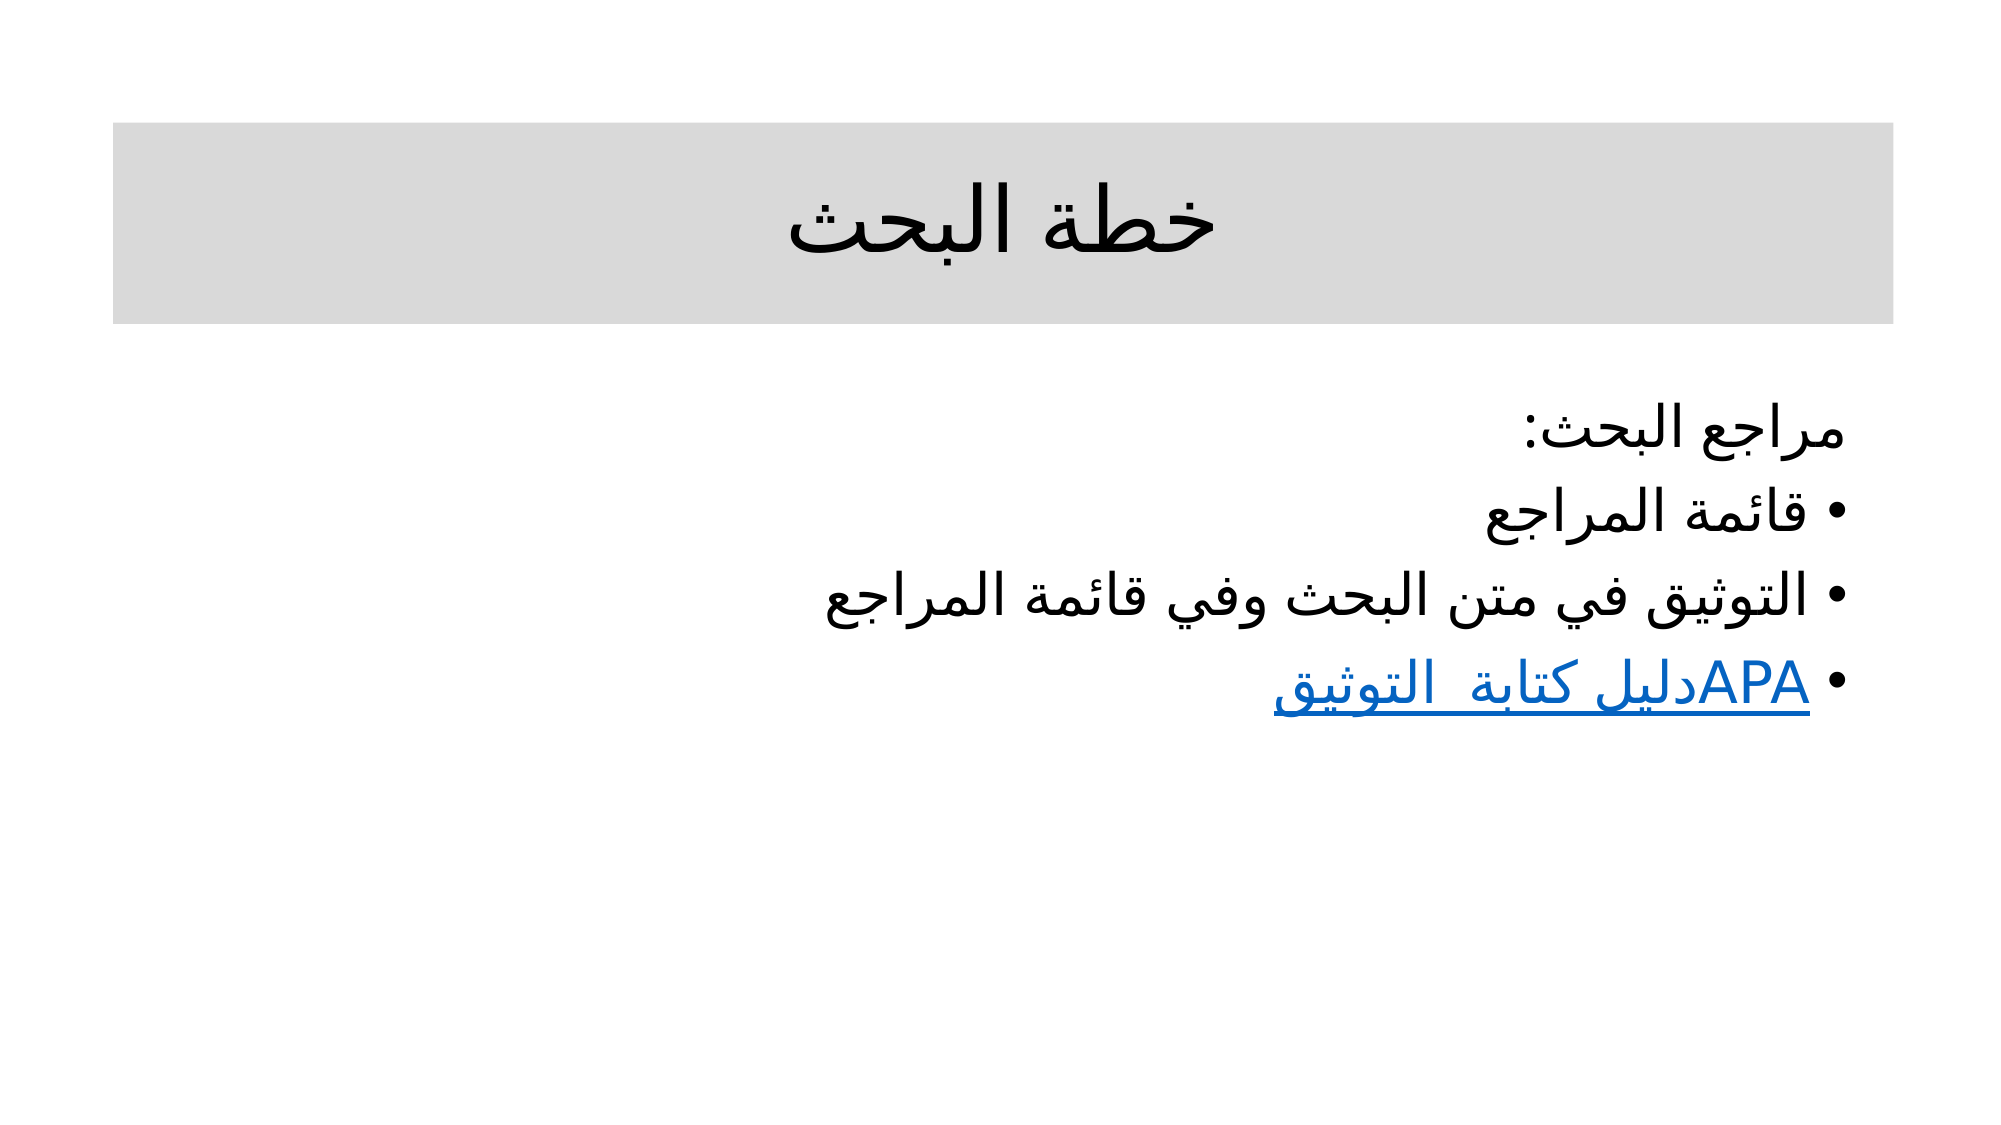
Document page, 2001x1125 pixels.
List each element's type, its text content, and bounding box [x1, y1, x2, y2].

list مراجع البحث: قائمة المراجع التوثيق في متن البحث وفي قائمة المراجع دليل كتابة التوثيق APA [137, 299, 1863, 1014]
title خطة البحث [113, 122, 1894, 324]
